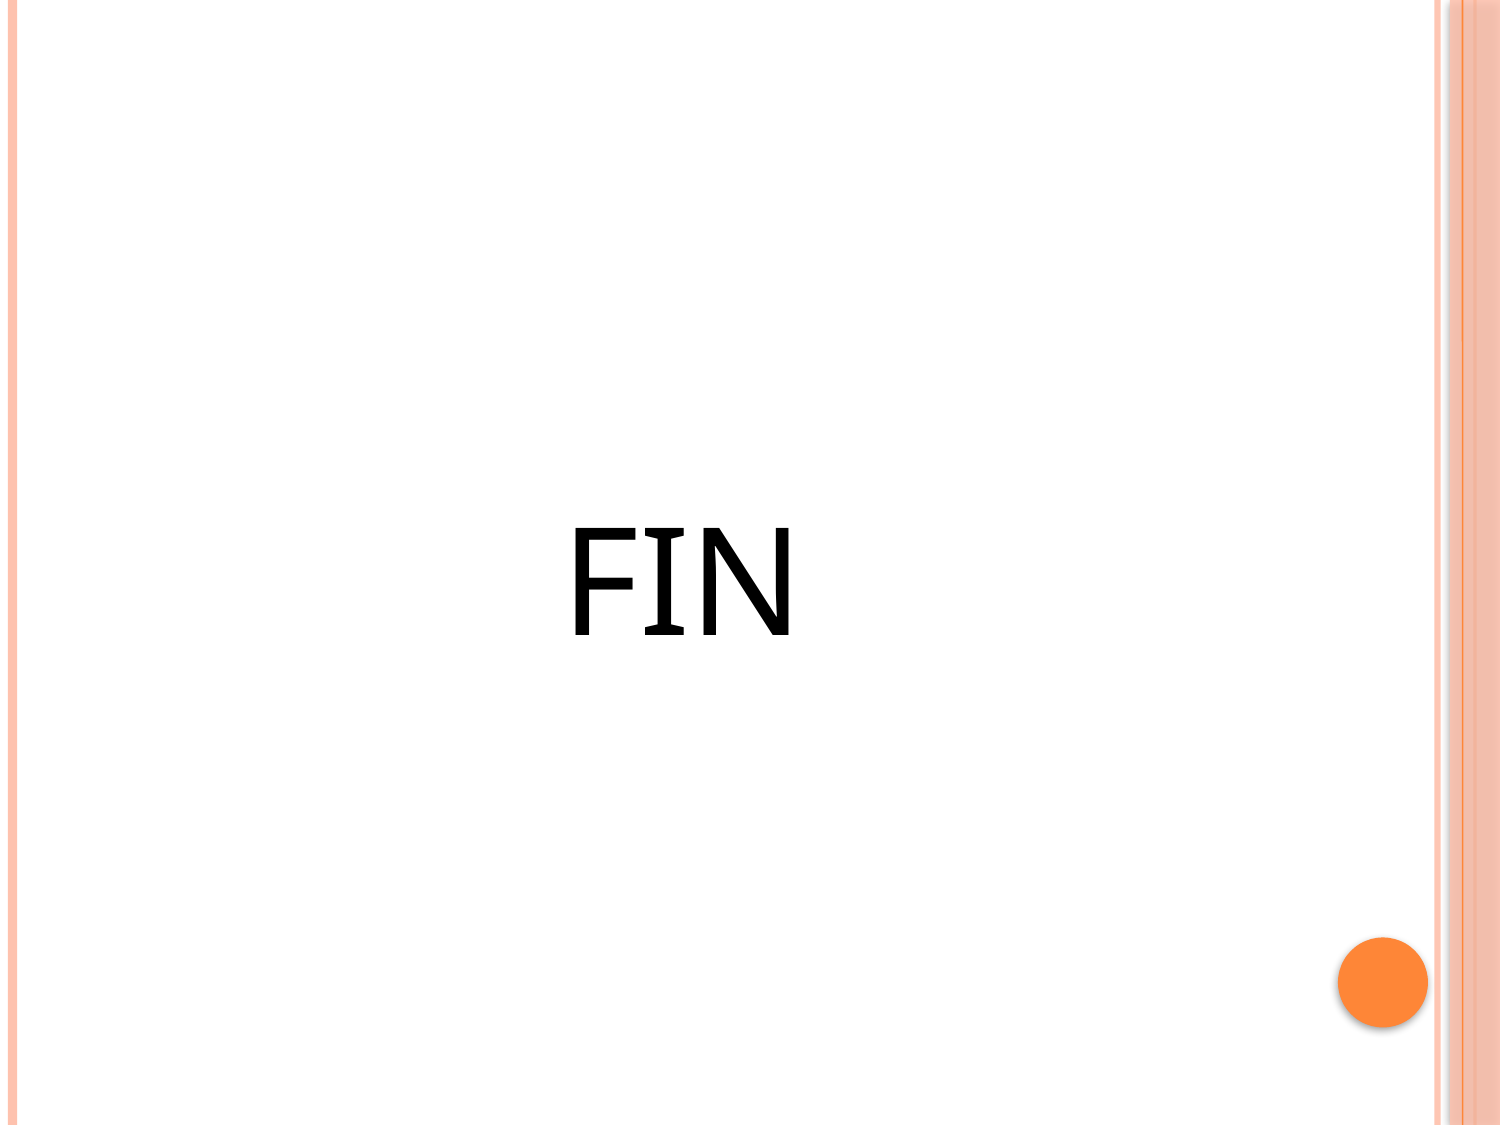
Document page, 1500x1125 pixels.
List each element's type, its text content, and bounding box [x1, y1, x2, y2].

list FIN [70, 187, 1296, 987]
